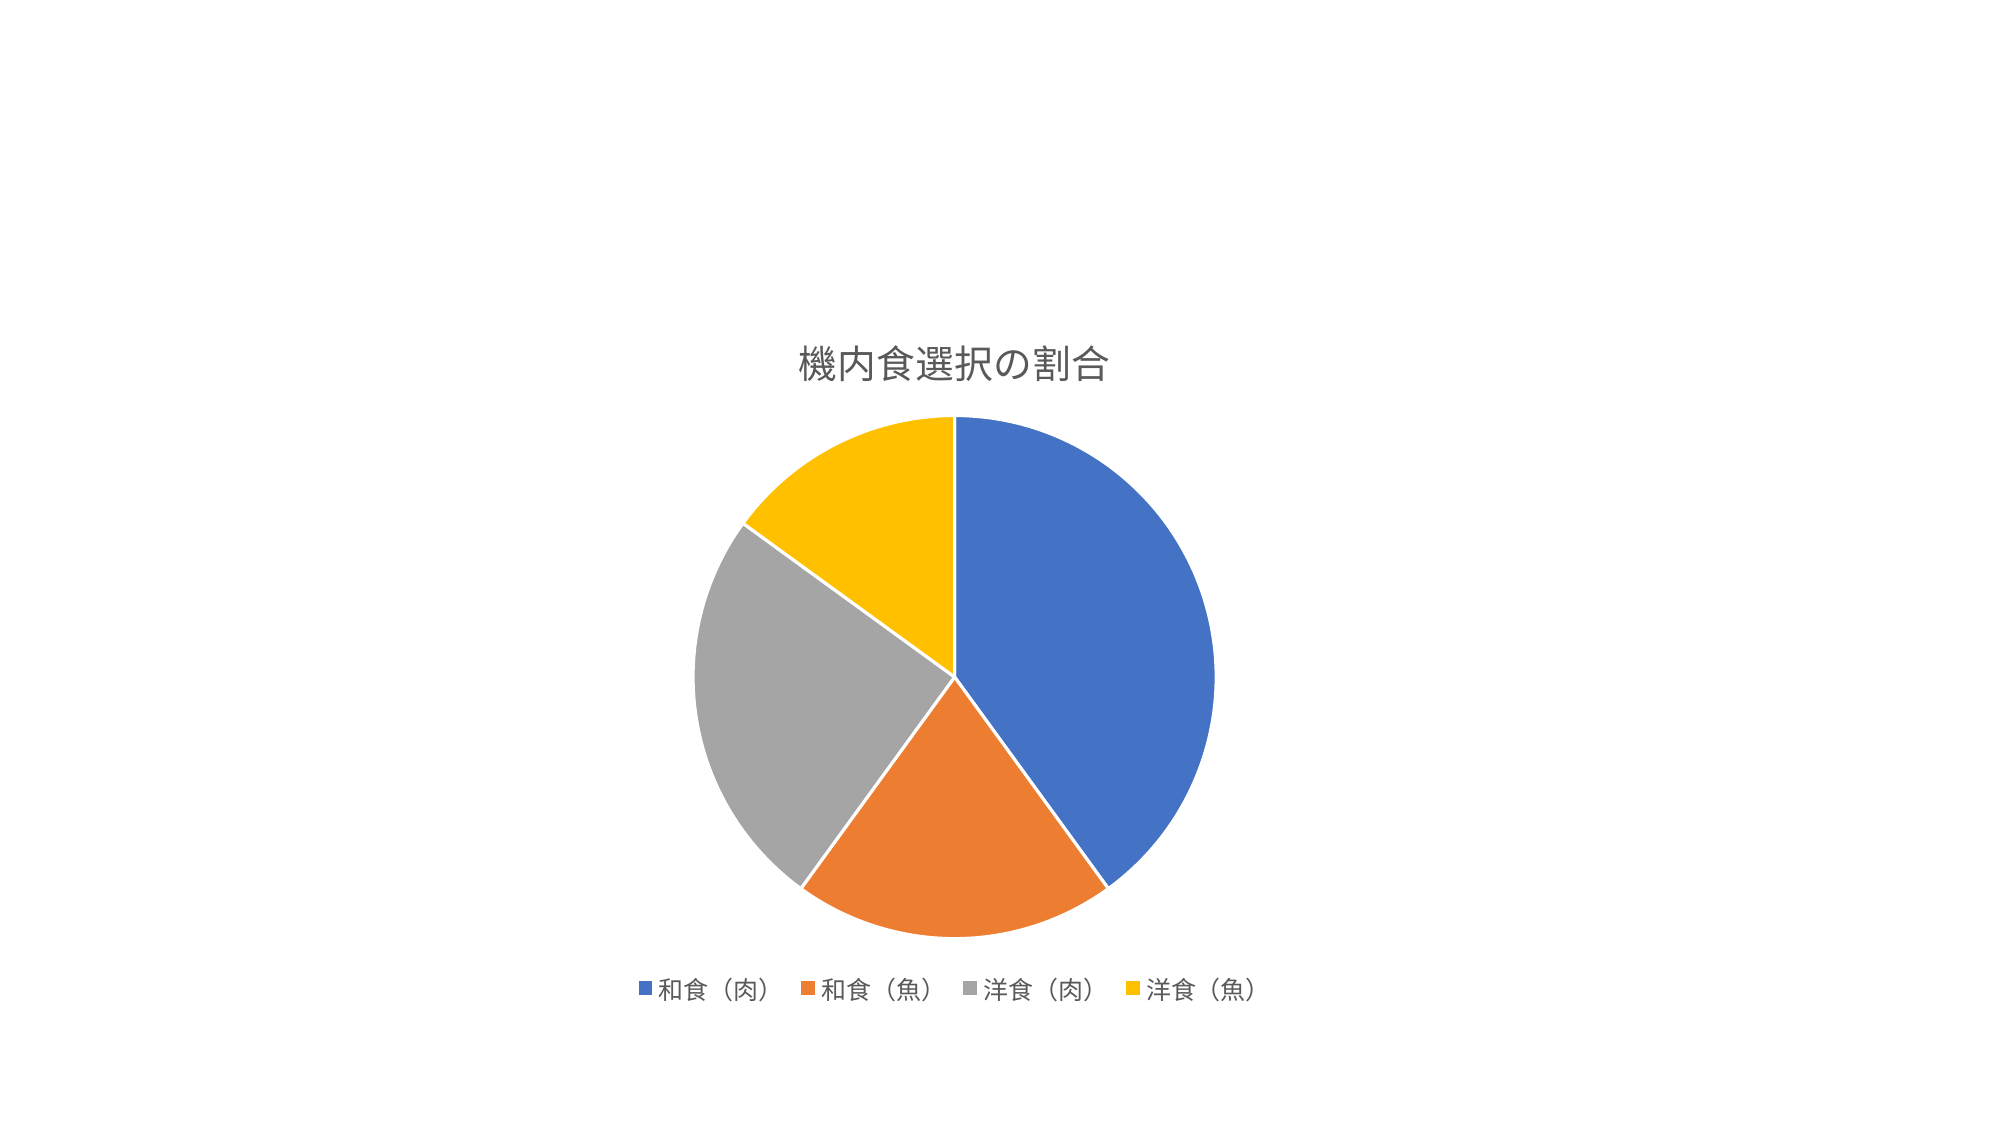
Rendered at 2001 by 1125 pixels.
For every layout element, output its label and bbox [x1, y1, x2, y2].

chart [342, 299, 1568, 1014]
